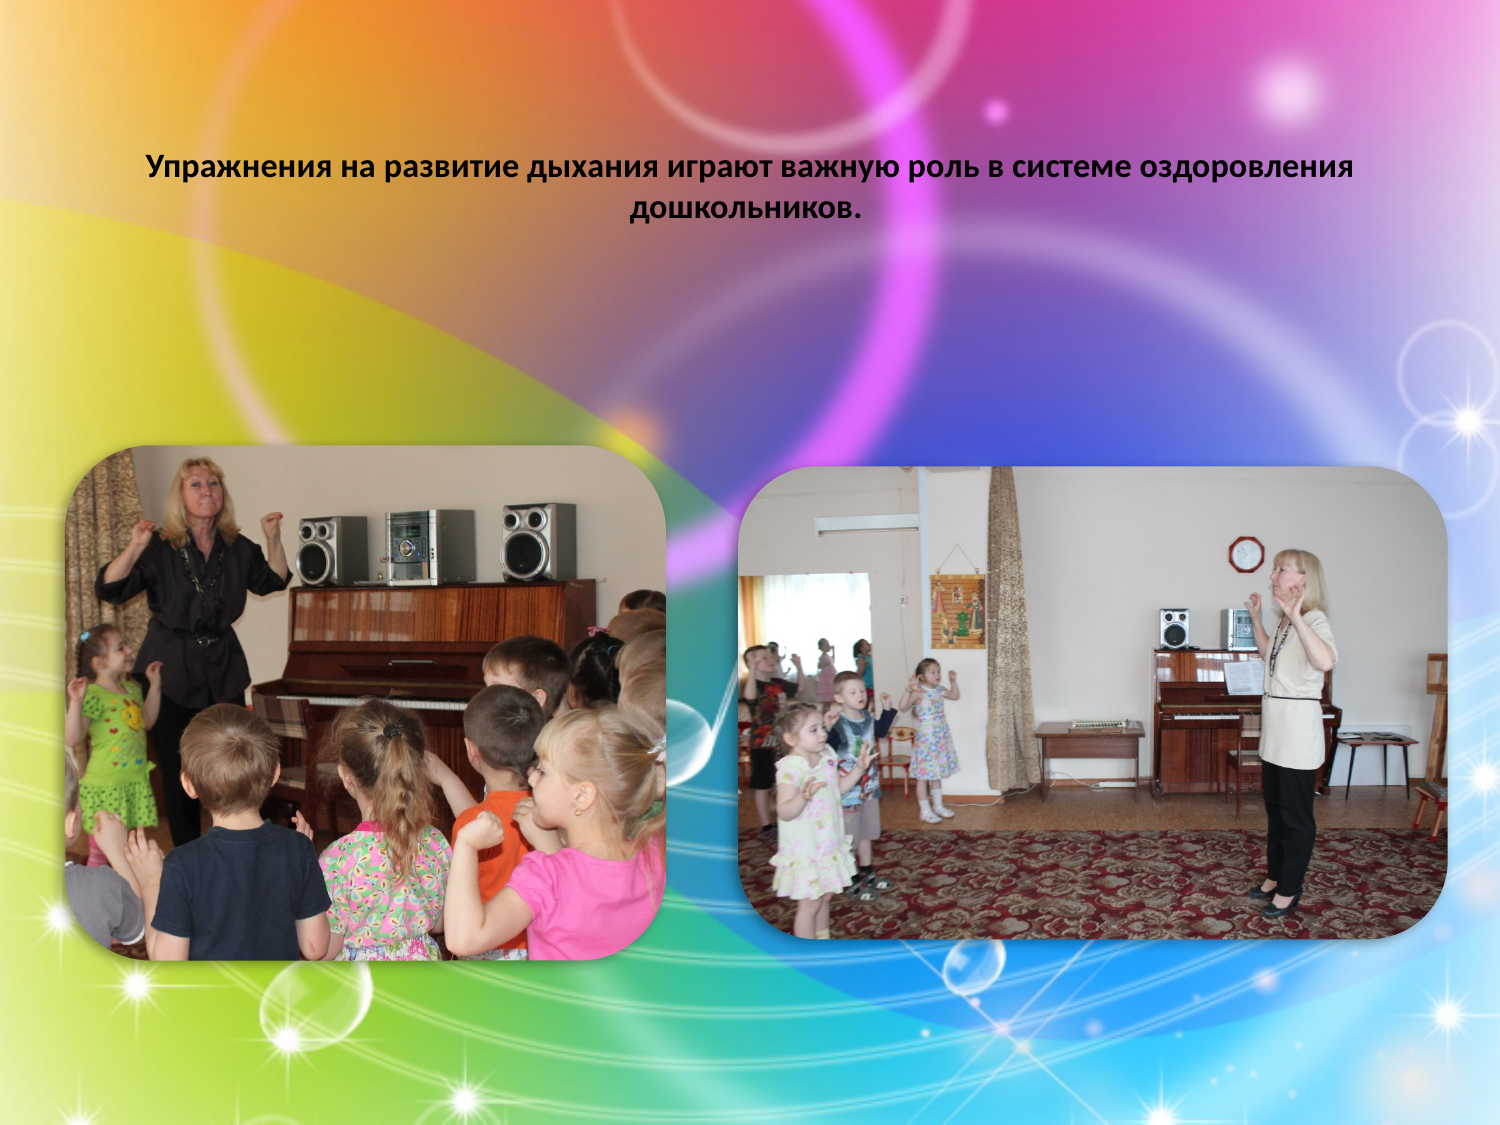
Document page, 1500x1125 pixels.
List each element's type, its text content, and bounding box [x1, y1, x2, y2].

title Упражнения на развитие дыхания играют важную роль в системе оздоровления дошкольников. [75, 45, 1425, 233]
list [75, 262, 1425, 1005]
picture [0, 0, 1500, 1125]
